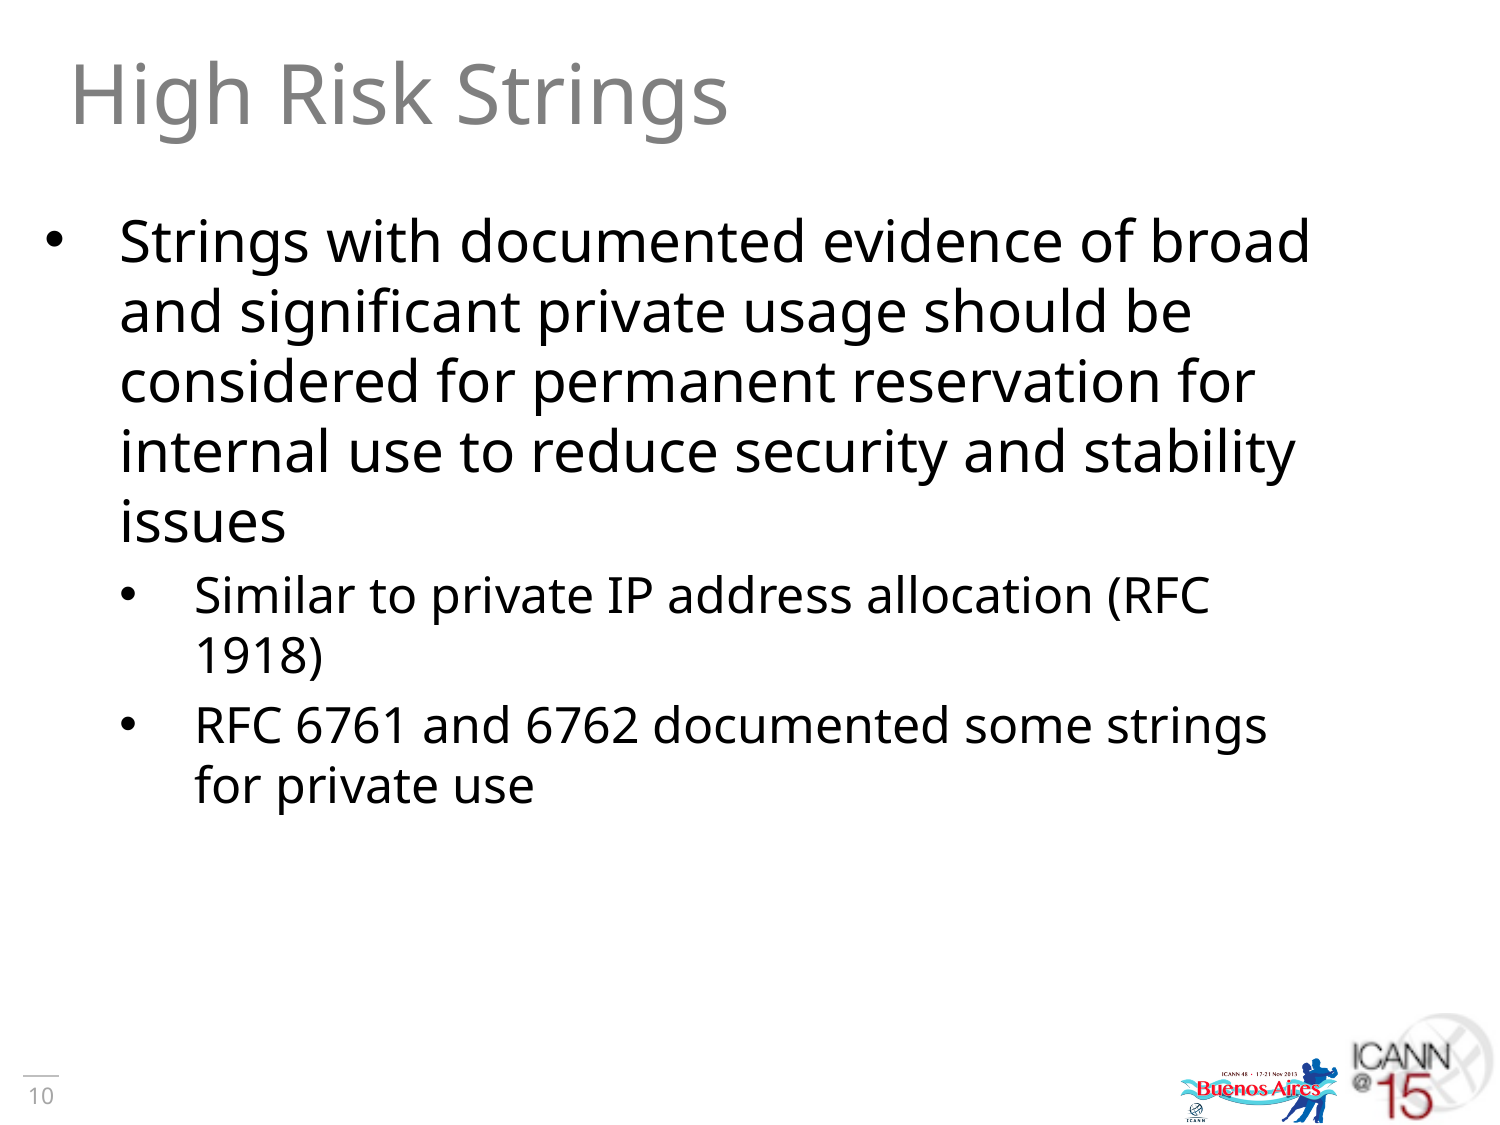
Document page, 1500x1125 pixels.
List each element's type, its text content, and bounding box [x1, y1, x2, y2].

title High Risk Strings [53, 33, 1424, 149]
picture [1178, 1013, 1500, 1125]
list Strings with documented evidence of broad and significant private usage should be considered for permanent reservation for internal use to reduce security and stability issues Similar to private IP address allocation (RFC 1918) RFC 6761 and 6762 documented some strings for private use [29, 196, 1353, 917]
